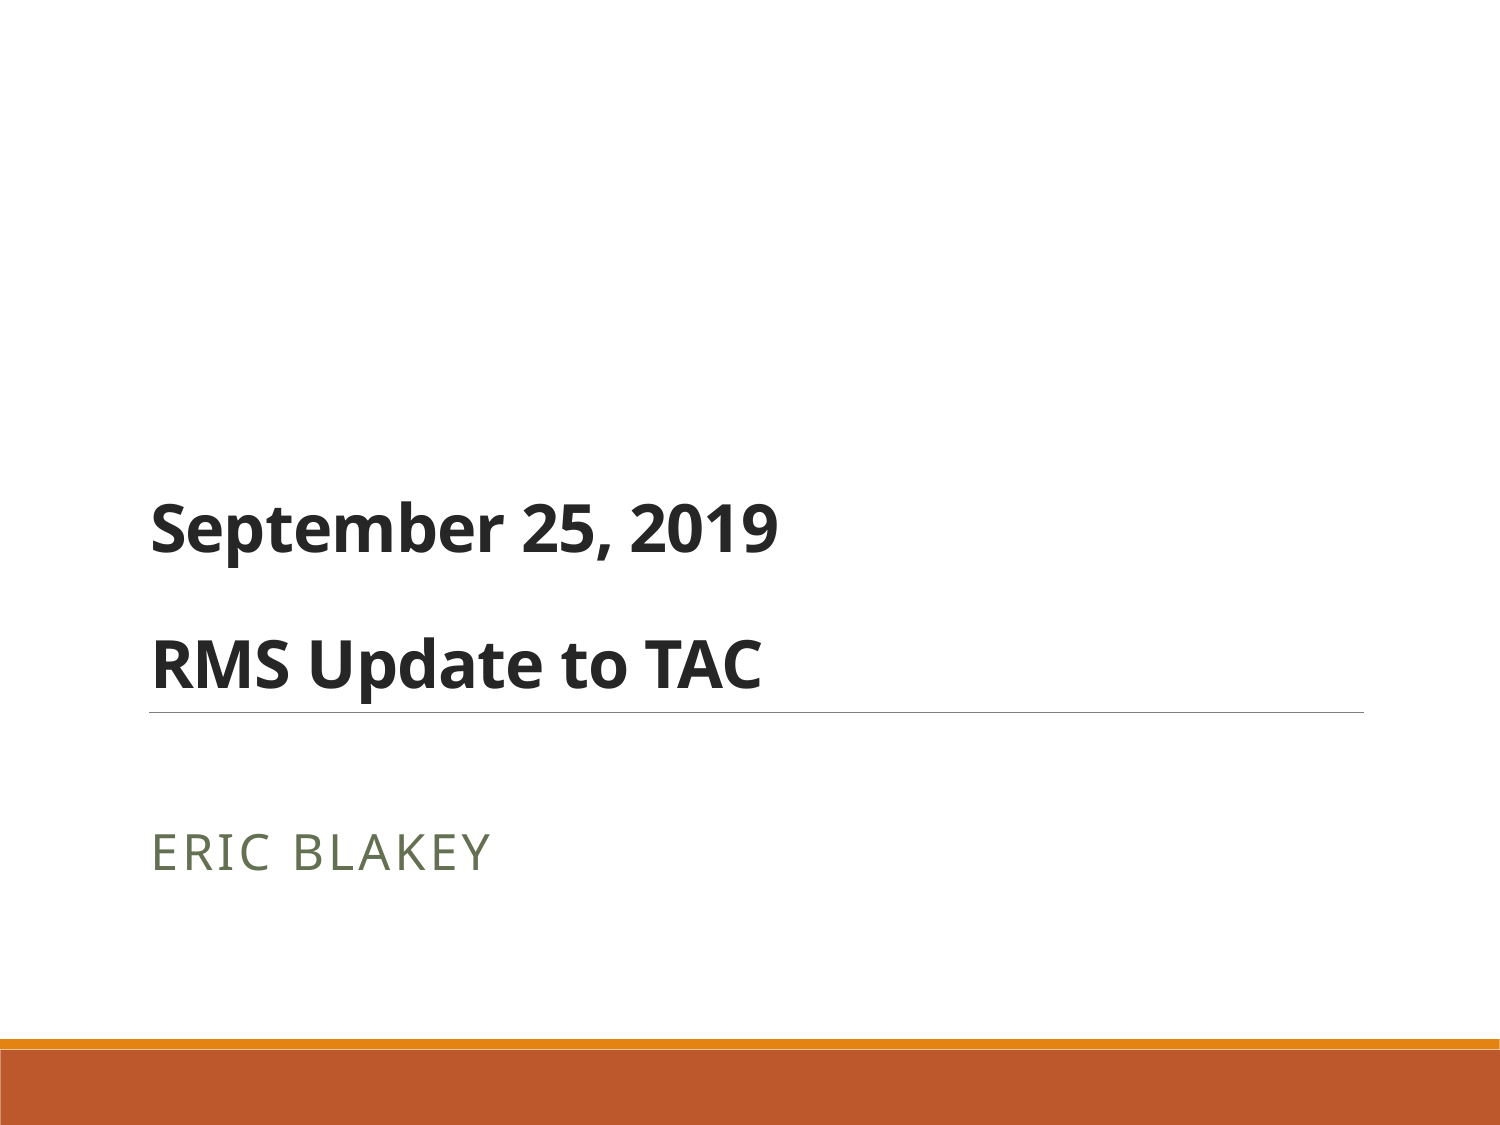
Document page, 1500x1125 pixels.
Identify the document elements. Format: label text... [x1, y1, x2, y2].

title September 25, 2019 RMS Update to TAC [135, 124, 1373, 710]
subtitle Eric Blakey [135, 730, 1373, 919]
